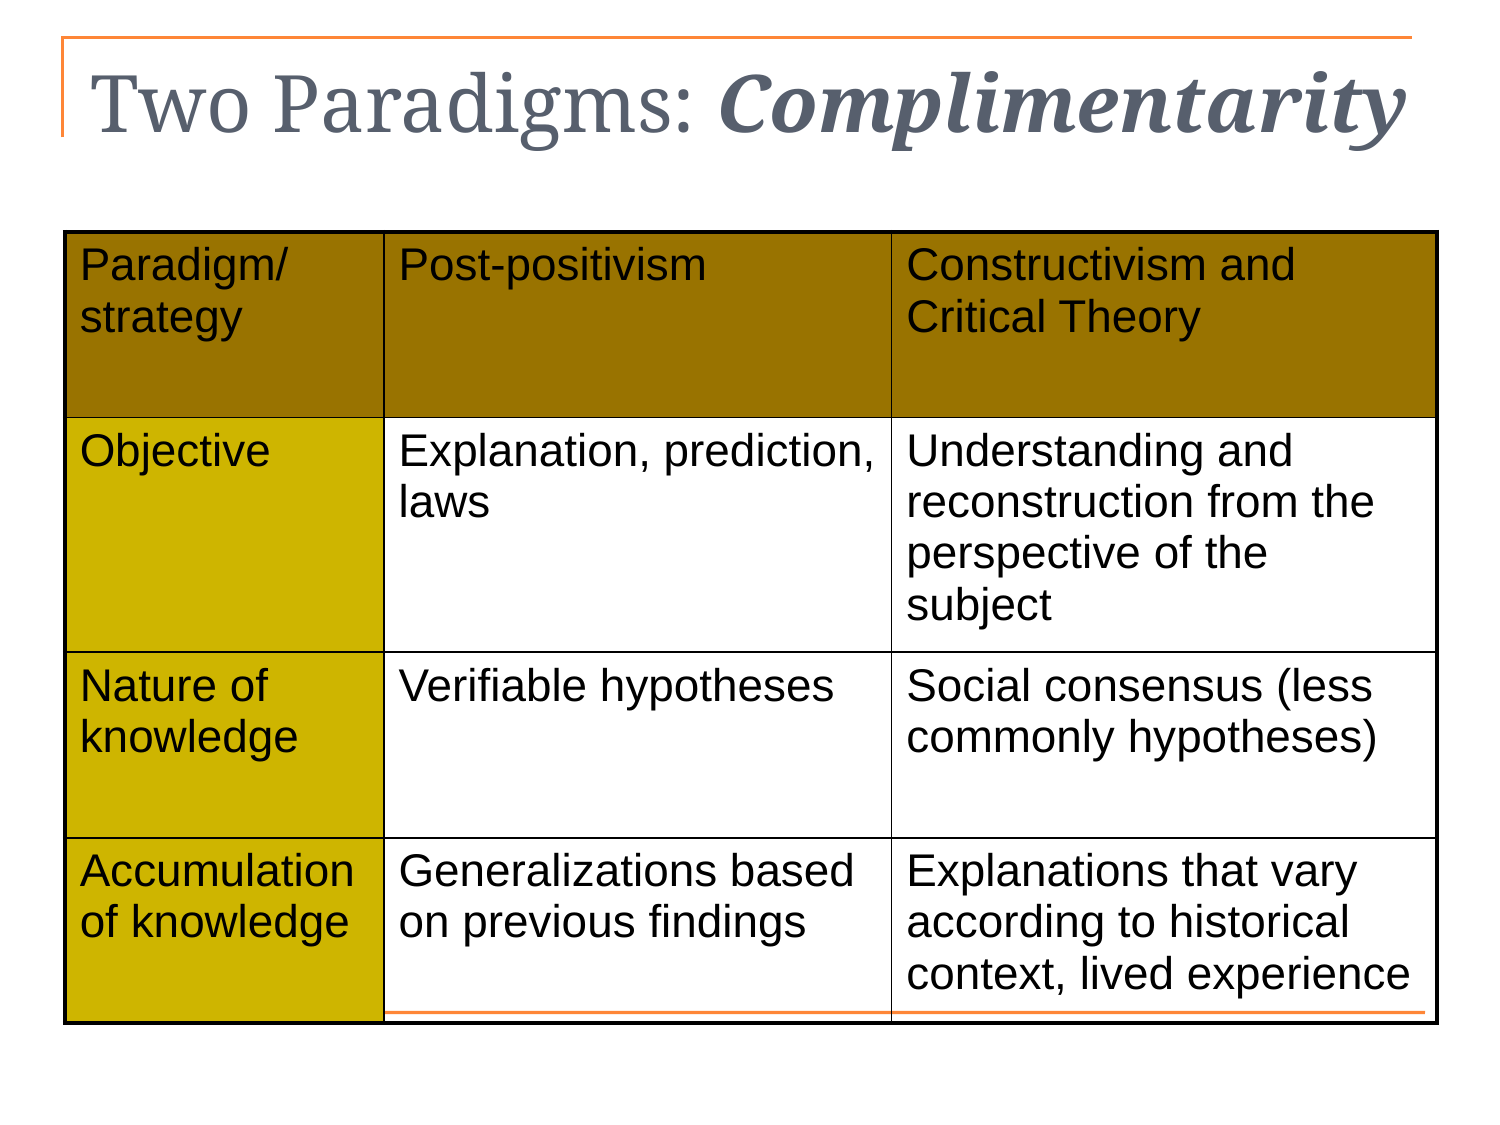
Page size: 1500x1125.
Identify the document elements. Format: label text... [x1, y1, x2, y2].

table_cell Verifiable hypotheses [385, 653, 891, 837]
table_cell Nature of knowledge [67, 653, 383, 837]
table_cell Explanations that vary according to historical context, lived experience [892, 839, 1435, 1021]
table_header Paradigm/ strategy [67, 234, 383, 417]
table_cell Understanding and reconstruction from the perspective of the subject [892, 418, 1435, 651]
table_cell Generalizations based on previous findings [385, 839, 891, 1021]
table_header Constructivism and Critical Theory [892, 234, 1435, 417]
table_cell Objective [67, 418, 383, 651]
table_cell Accumulation of knowledge [67, 839, 383, 1021]
table_cell Social consensus (less commonly hypotheses) [892, 653, 1435, 837]
table_header Post-positivism [385, 234, 891, 417]
table_cell Explanation, prediction, laws [385, 418, 891, 651]
title Two Paradigms: Complimentarity [75, 45, 1425, 230]
